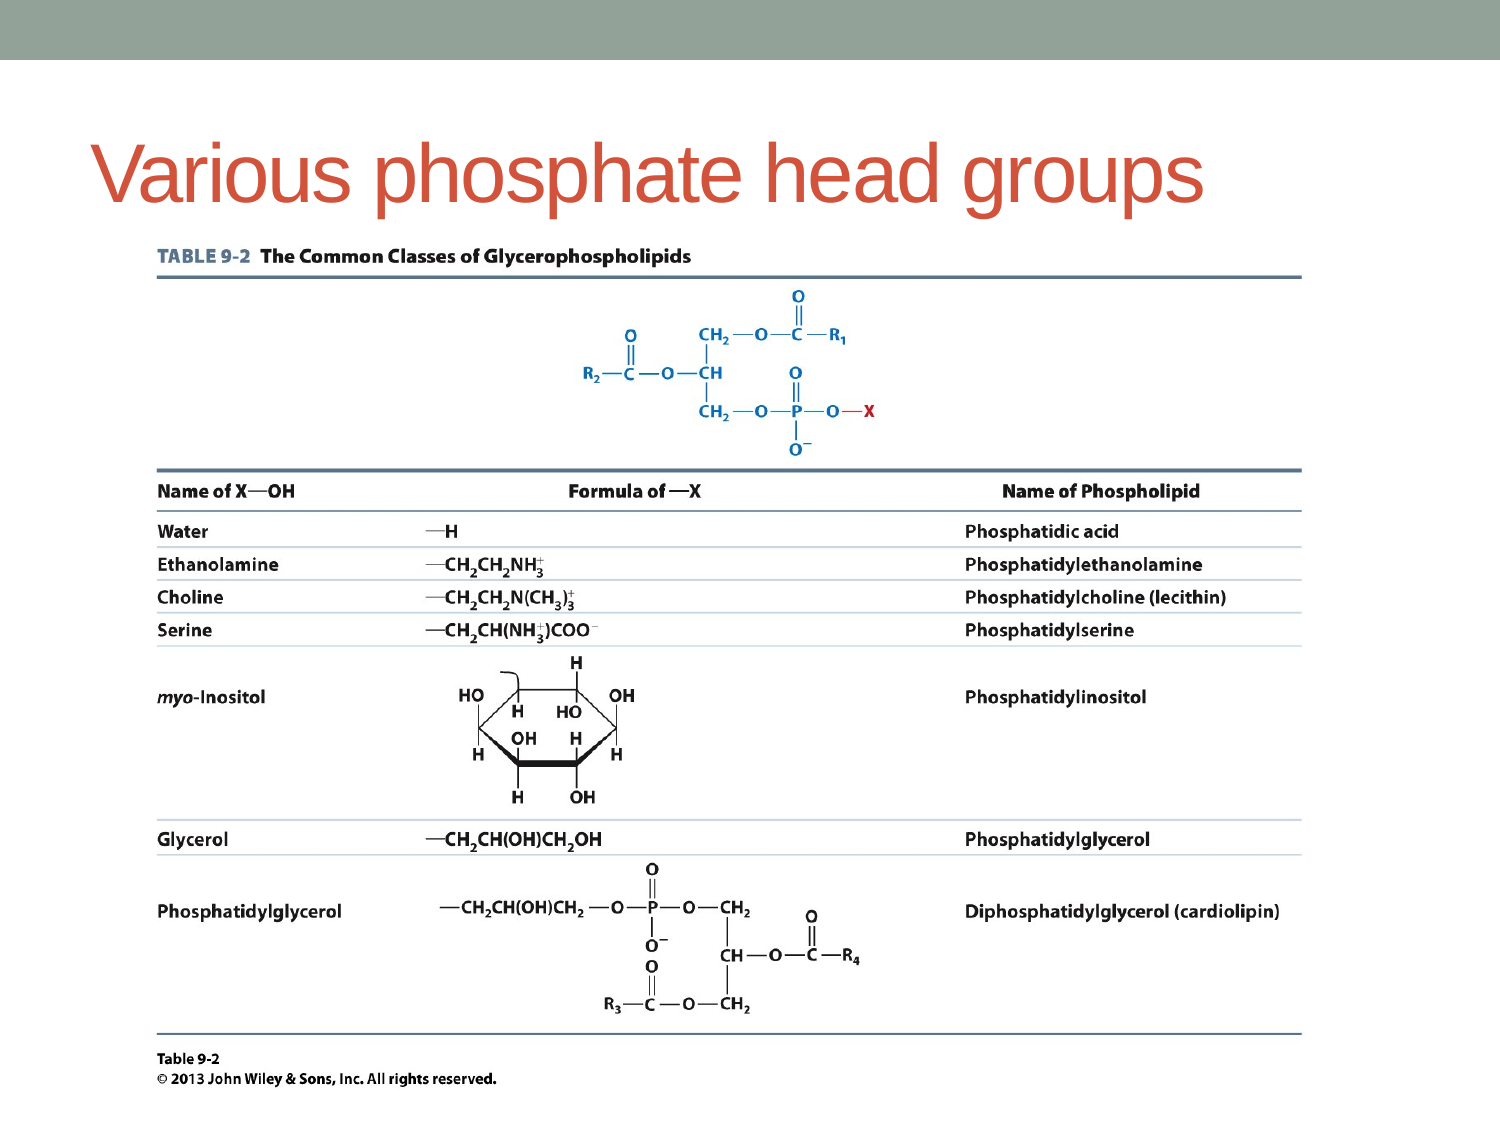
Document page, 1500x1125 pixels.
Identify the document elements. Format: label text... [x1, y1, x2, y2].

picture [149, 239, 1307, 1090]
title Various phosphate head groups [75, 87, 1425, 250]
